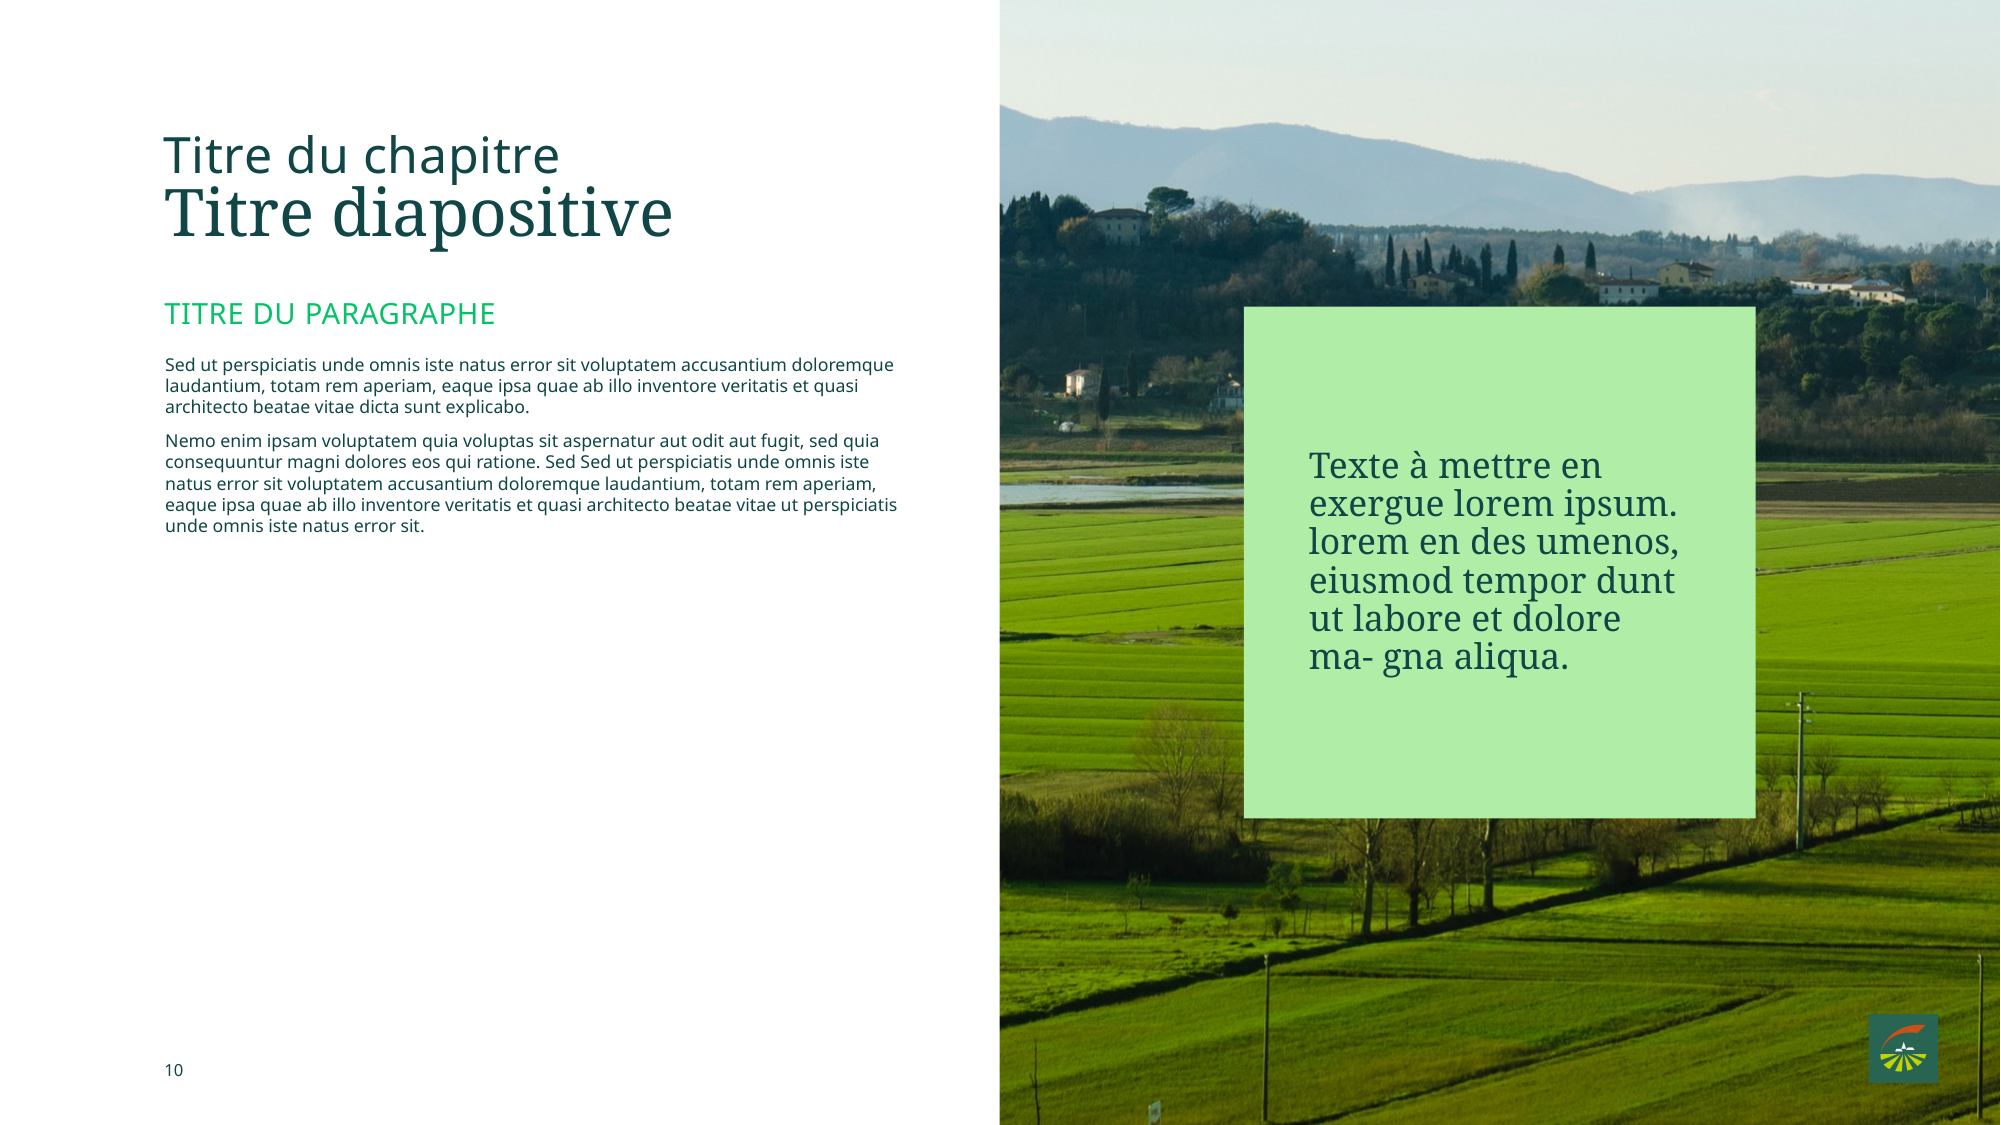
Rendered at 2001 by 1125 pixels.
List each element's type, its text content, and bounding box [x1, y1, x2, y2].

list Texte à mettre en exergue lorem ipsum. lorem en des umenos, eiusmod tempor dunt ut labore et dolore ma- gna aliqua. [1243, 306, 1756, 819]
list TITRE DU PARAGRAPHE Sed ut perspiciatis unde omnis iste natus error sit voluptatem accusantium doloremque laudantium, totam rem aperiam, eaque ipsa quae ab illo inventore veritatis et quasi architecto beatae vitae dicta sunt explicabo. Nemo enim ipsam voluptatem quia voluptas sit aspernatur aut odit aut fugit, sed quia consequuntur magni dolores eos qui ratione. Sed Sed ut perspiciatis unde omnis iste natus error sit voluptatem accusantium doloremque laudantium, totam rem aperiam, eaque ipsa quae ab illo inventore veritatis et quasi architecto beatae vitae ut perspiciatis unde omnis iste natus error sit. [164, 295, 918, 995]
picture [999, 0, 2000, 1125]
slide_number 10 [164, 1060, 202, 1081]
list Titre du chapitre [163, 123, 918, 184]
title Titre diapositive [164, 184, 918, 252]
